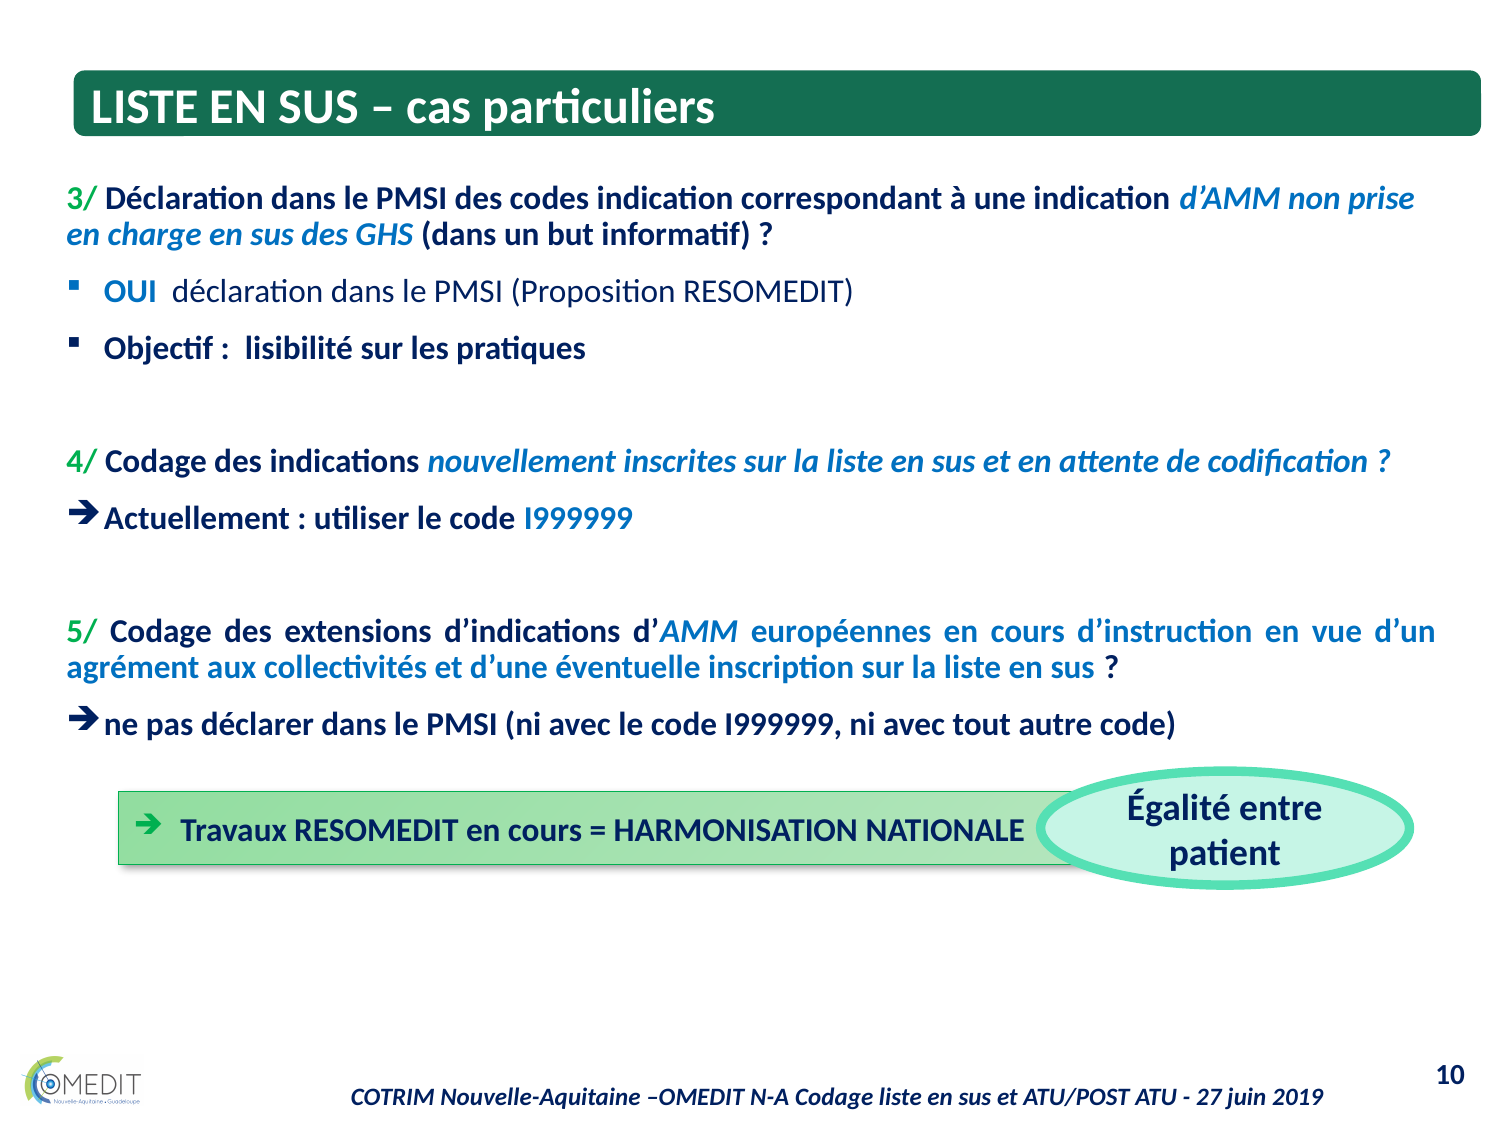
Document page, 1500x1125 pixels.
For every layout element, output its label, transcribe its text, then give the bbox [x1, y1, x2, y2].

picture [20, 1054, 144, 1106]
slide_number 10 [1142, 1042, 1480, 1103]
text_box LISTE EN SUS – cas particuliers [72, 69, 1483, 138]
text_box Égalité entre patient [1039, 770, 1411, 887]
text_box 3/ Déclaration dans le PMSI des codes indication correspondant à une indication d’AMM non prise en charge en sus des GHS (dans un but informatif) ? OUI déclaration dans le PMSI (Proposition RESOMEDIT) Objectif : lisibilité sur les pratiques 4/ Codage des indications nouvellement inscrites sur la liste en sus et en attente de codification ? Actuellement : utiliser le code I999999 5/ Codage des extensions d’indications d’AMM européennes en cours d’instruction en vue d’un agrément aux collectivités et d’une éventuelle inscription sur la liste en sus ? ne pas déclarer dans le PMSI (ni avec le code I999999, ni avec tout autre code) [51, 173, 1452, 810]
text_box Travaux RESOMEDIT en cours = HARMONISATION NATIONALE [118, 791, 1079, 865]
